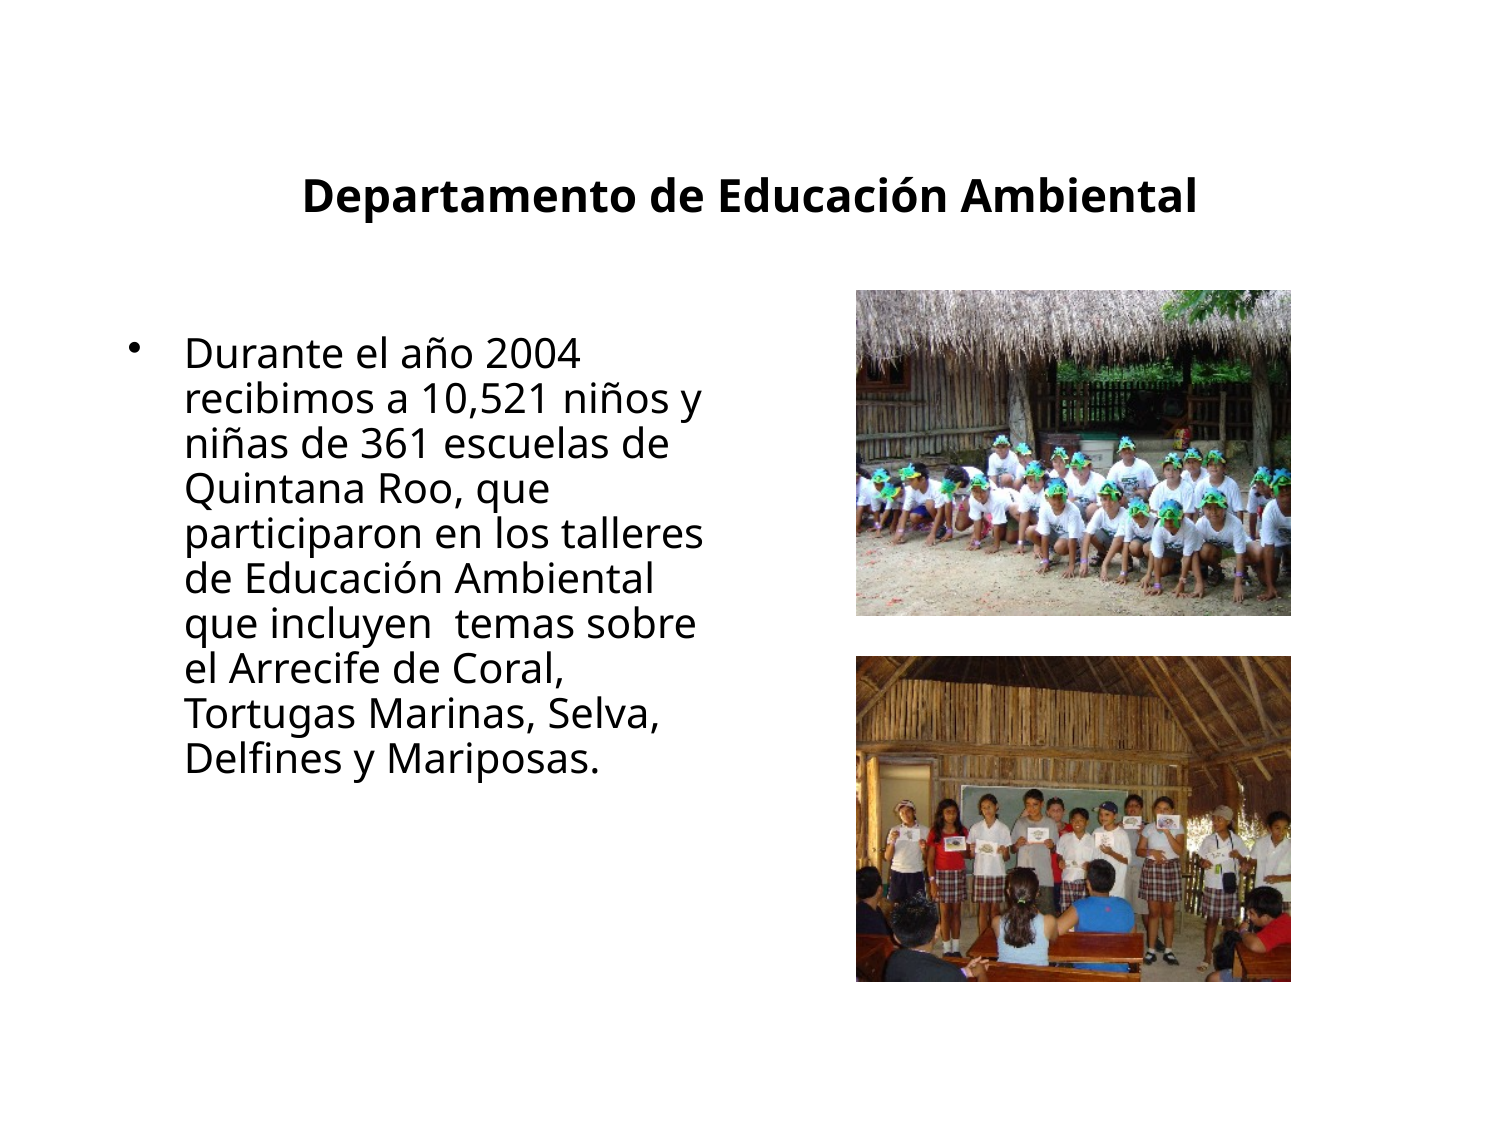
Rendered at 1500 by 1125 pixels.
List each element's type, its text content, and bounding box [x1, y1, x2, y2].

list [856, 657, 1291, 983]
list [856, 290, 1291, 616]
title Departamento de Educación Ambiental [112, 99, 1388, 288]
list Durante el año 2004 recibimos a 10,521 niños y niñas de 361 escuelas de Quintana Roo, que participaron en los talleres de Educación Ambiental que incluyen temas sobre el Arrecife de Coral, Tortugas Marinas, Selva, Delfines y Mariposas. [112, 324, 738, 1000]
